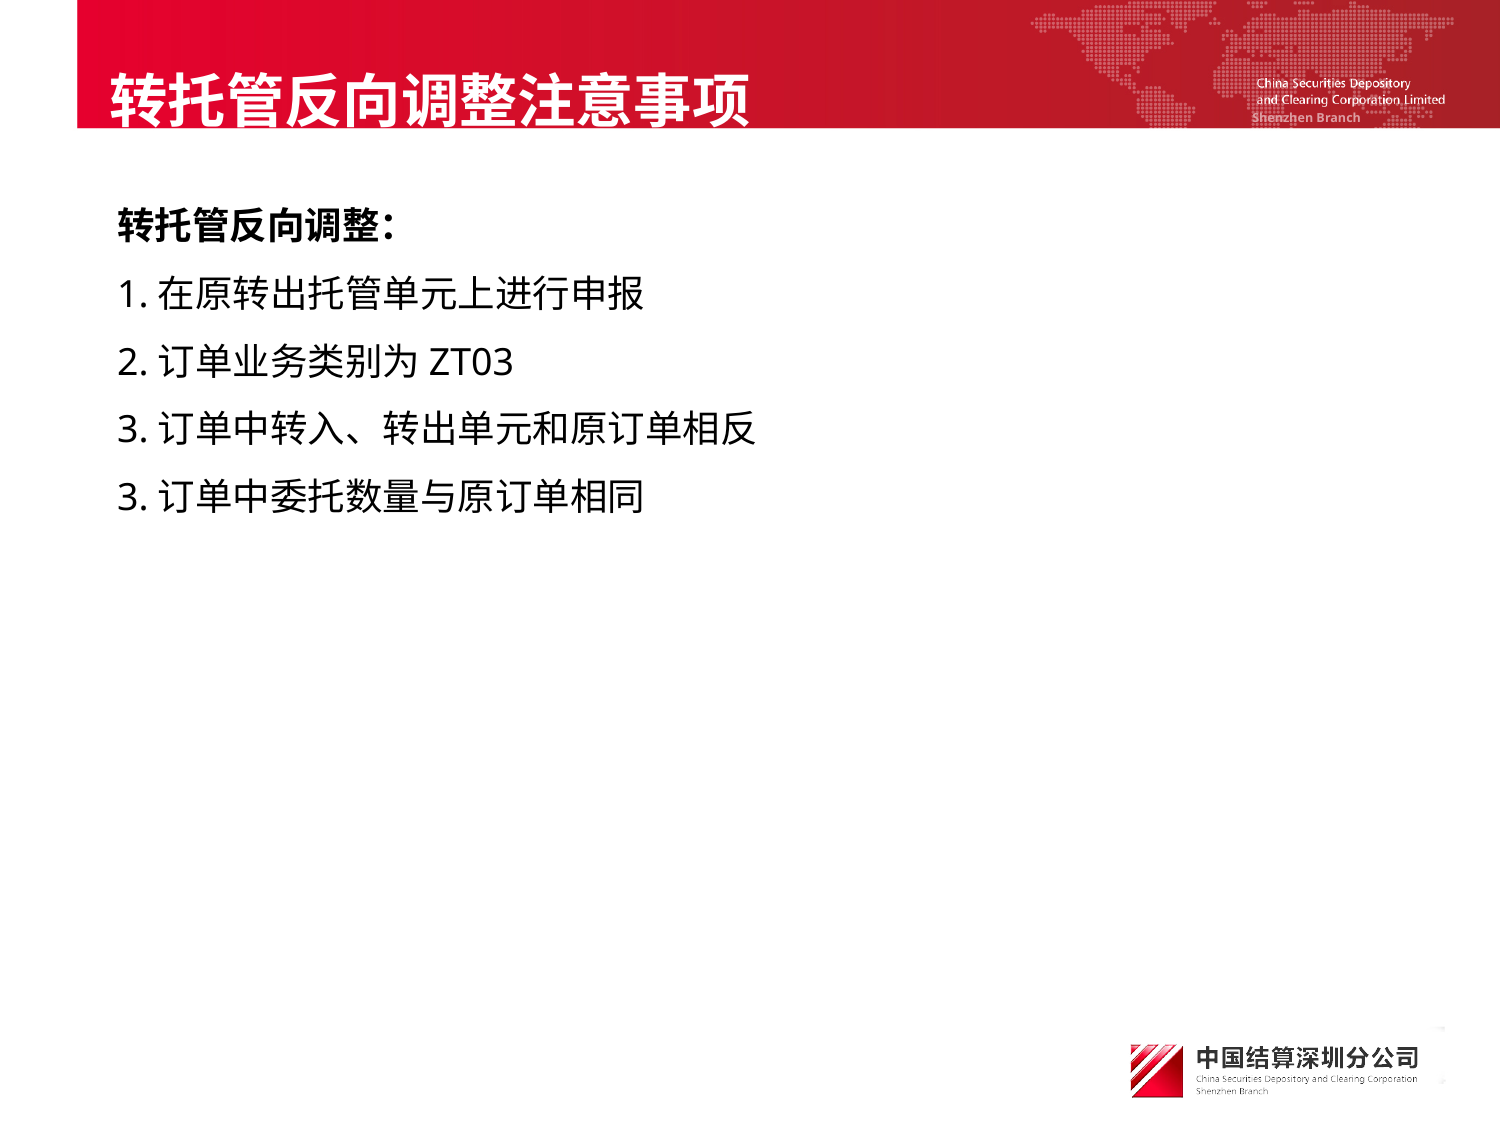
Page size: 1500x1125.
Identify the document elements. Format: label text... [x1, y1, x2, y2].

text_box 转托管反向调整注意事项 [95, 42, 1282, 142]
picture [0, 0, 1500, 1125]
text_box 转托管反向调整： 1.在原转出托管单元上进行申报 2.订单业务类别为ZT03 3.订单中转入、转出单元和原订单相反 3.订单中委托数量与原订单相同 [95, 172, 999, 525]
